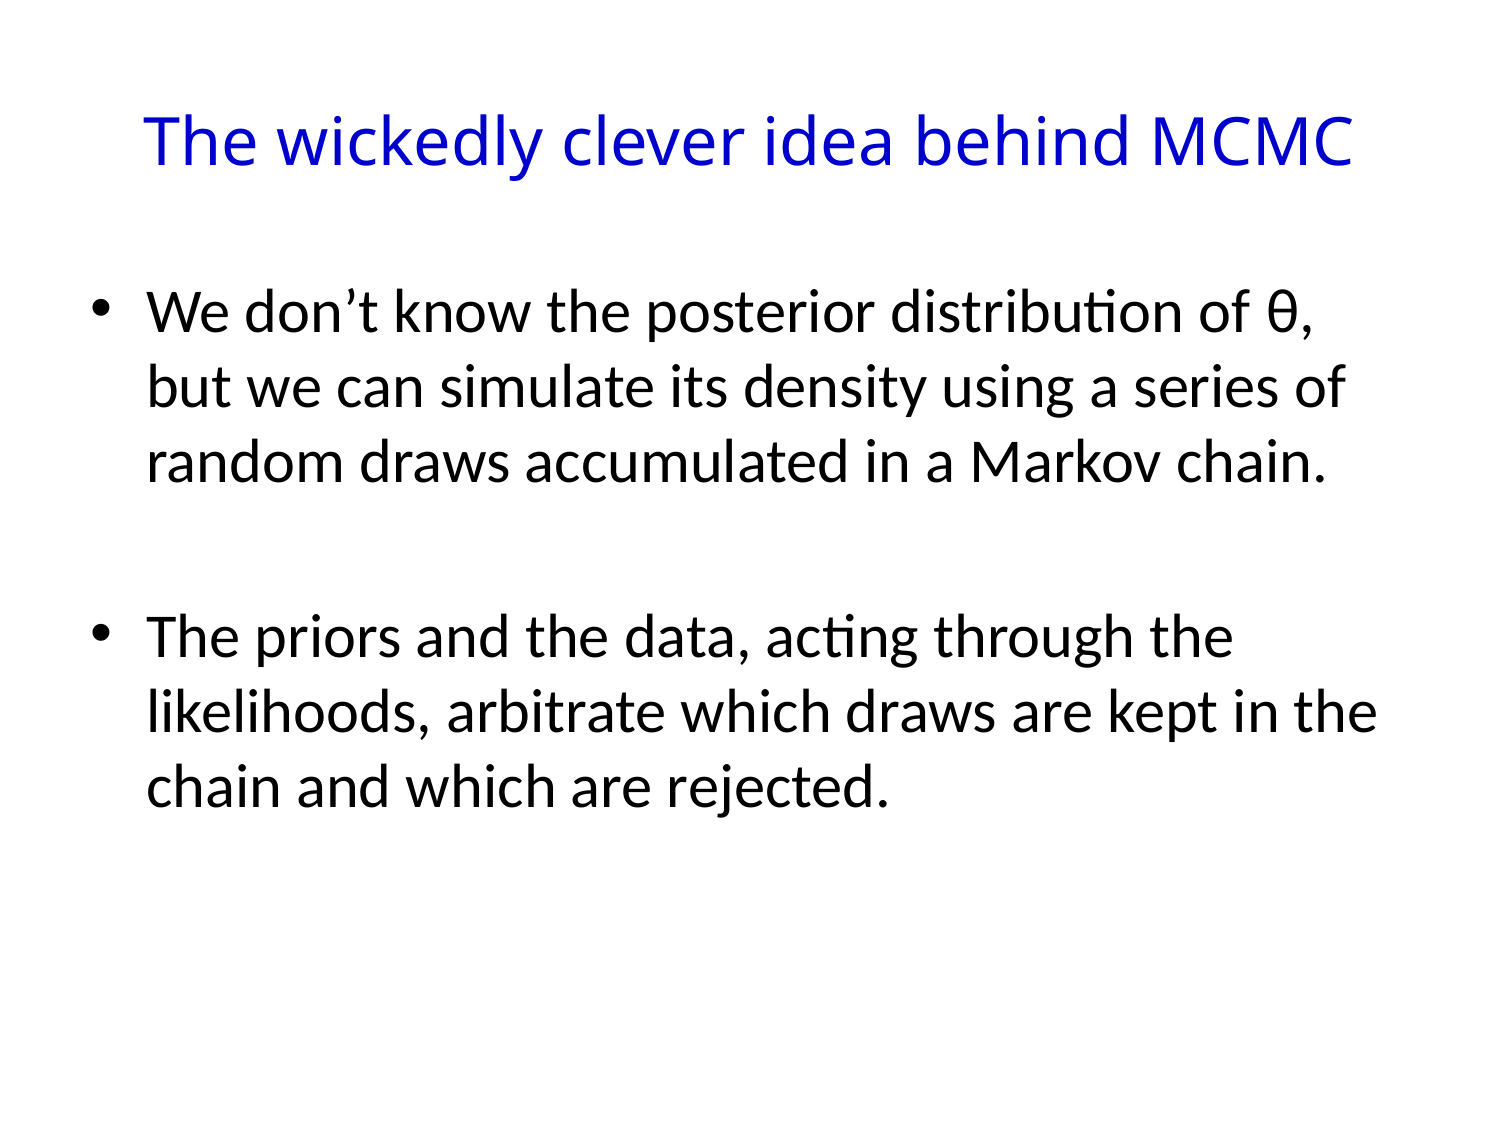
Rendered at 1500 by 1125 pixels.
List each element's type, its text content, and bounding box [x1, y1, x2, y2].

list We don’t know the posterior distribution of θ, but we can simulate its density using a series of random draws accumulated in a Markov chain. The priors and the data, acting through the likelihoods, arbitrate which draws are kept in the chain and which are rejected. [75, 262, 1425, 1005]
title The wickedly clever idea behind MCMC [75, 45, 1425, 233]
